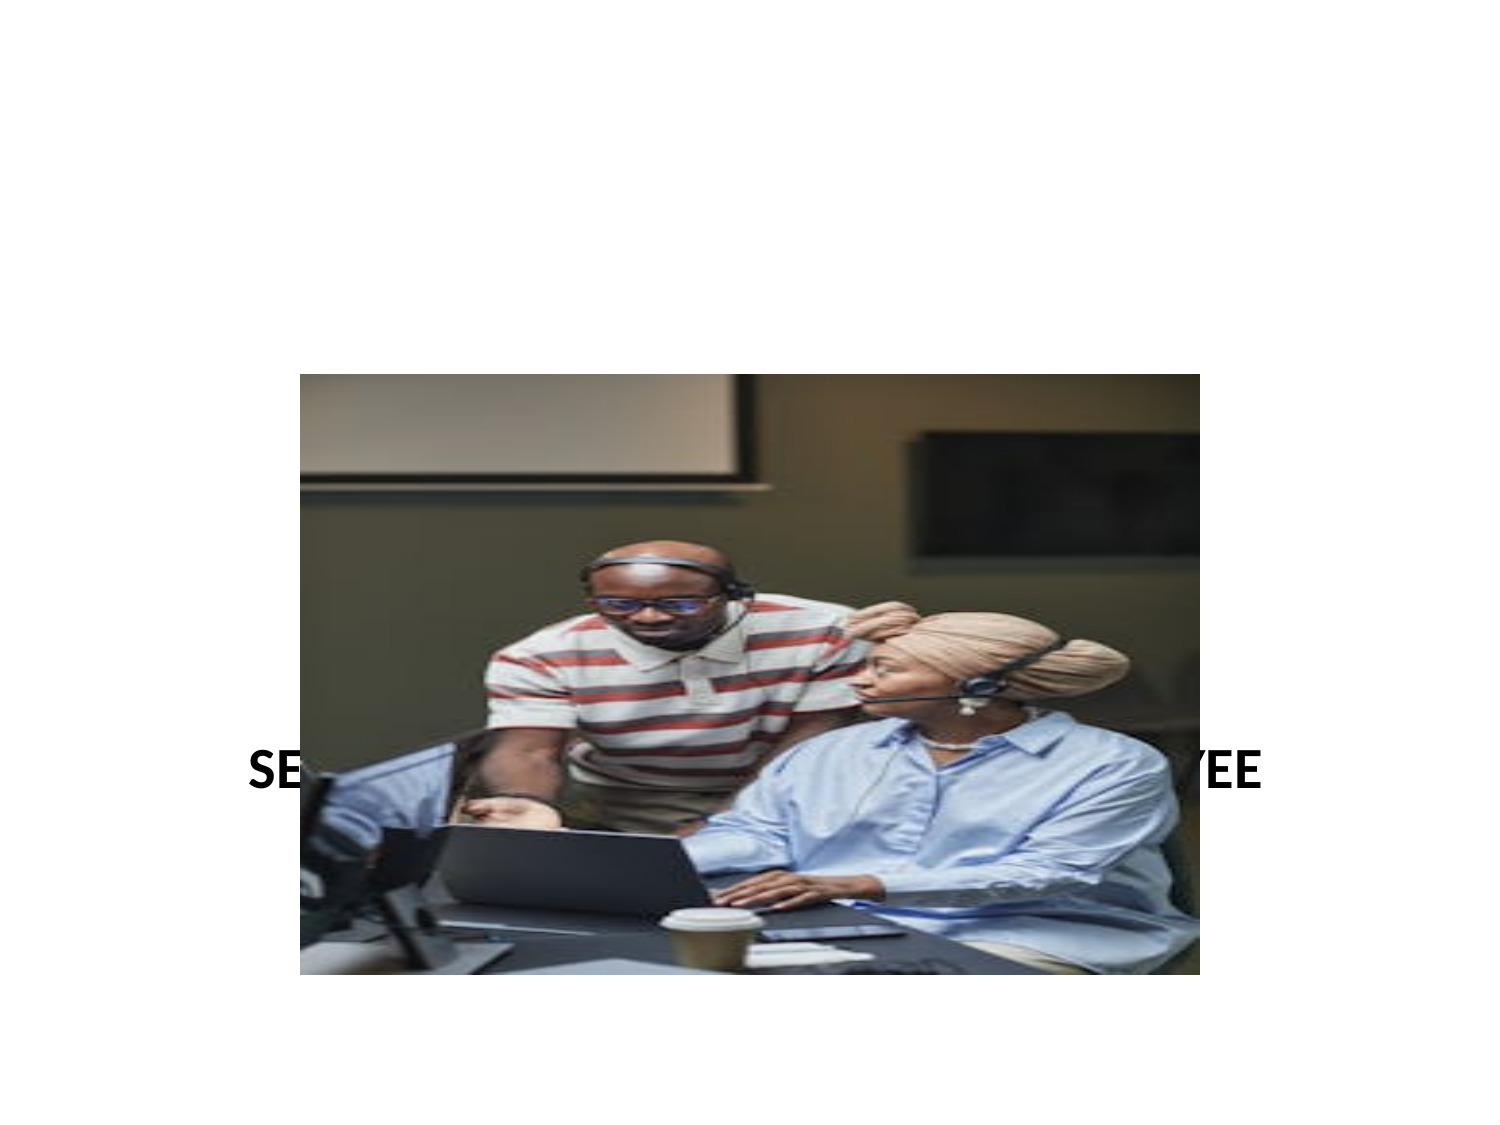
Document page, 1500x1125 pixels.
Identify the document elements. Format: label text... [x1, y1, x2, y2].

title Section 1: Introduction to Employee Engagement [1204, 722, 1394, 947]
picture [299, 374, 1201, 976]
title Section 1: Introduction to Employee Engagement [118, 722, 294, 947]
